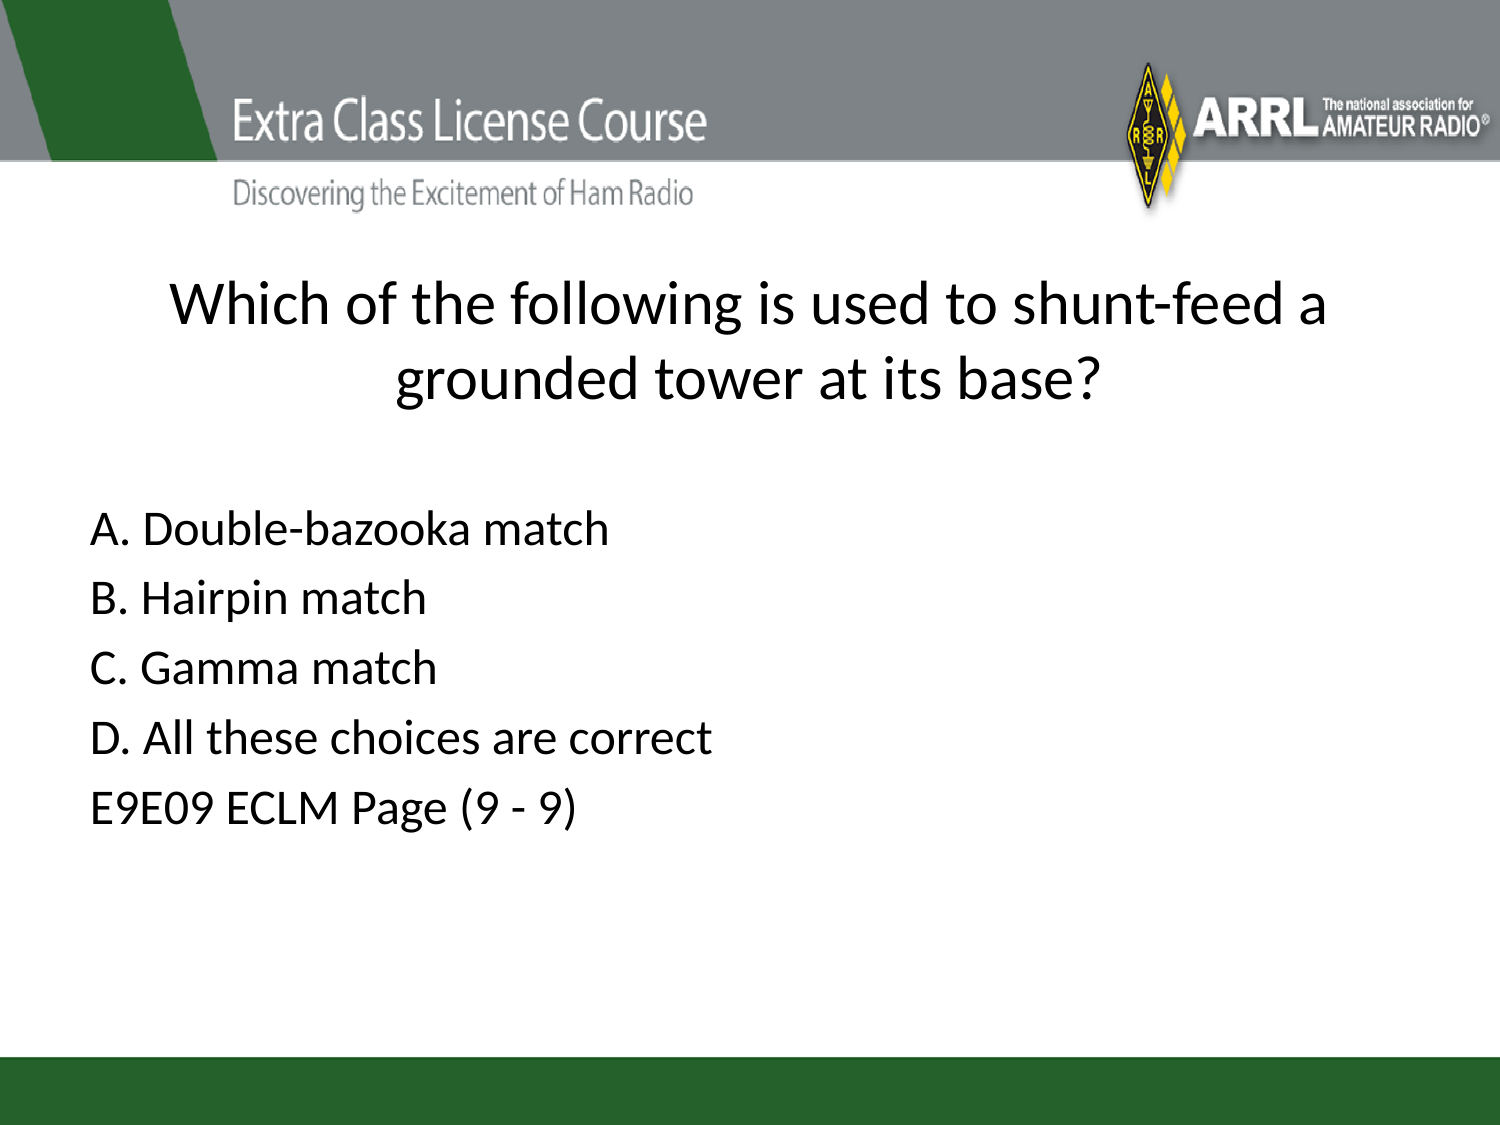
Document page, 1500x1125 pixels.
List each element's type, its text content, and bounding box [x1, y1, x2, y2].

title Which of the following is used to shunt-feed a grounded tower at its base? [75, 254, 1425, 435]
picture [0, 0, 1500, 1125]
list A. Double-bazooka match B. Hairpin match C. Gamma match D. All these choices are correct E9E09 ECLM Page (9 - 9) [75, 487, 1425, 1005]
